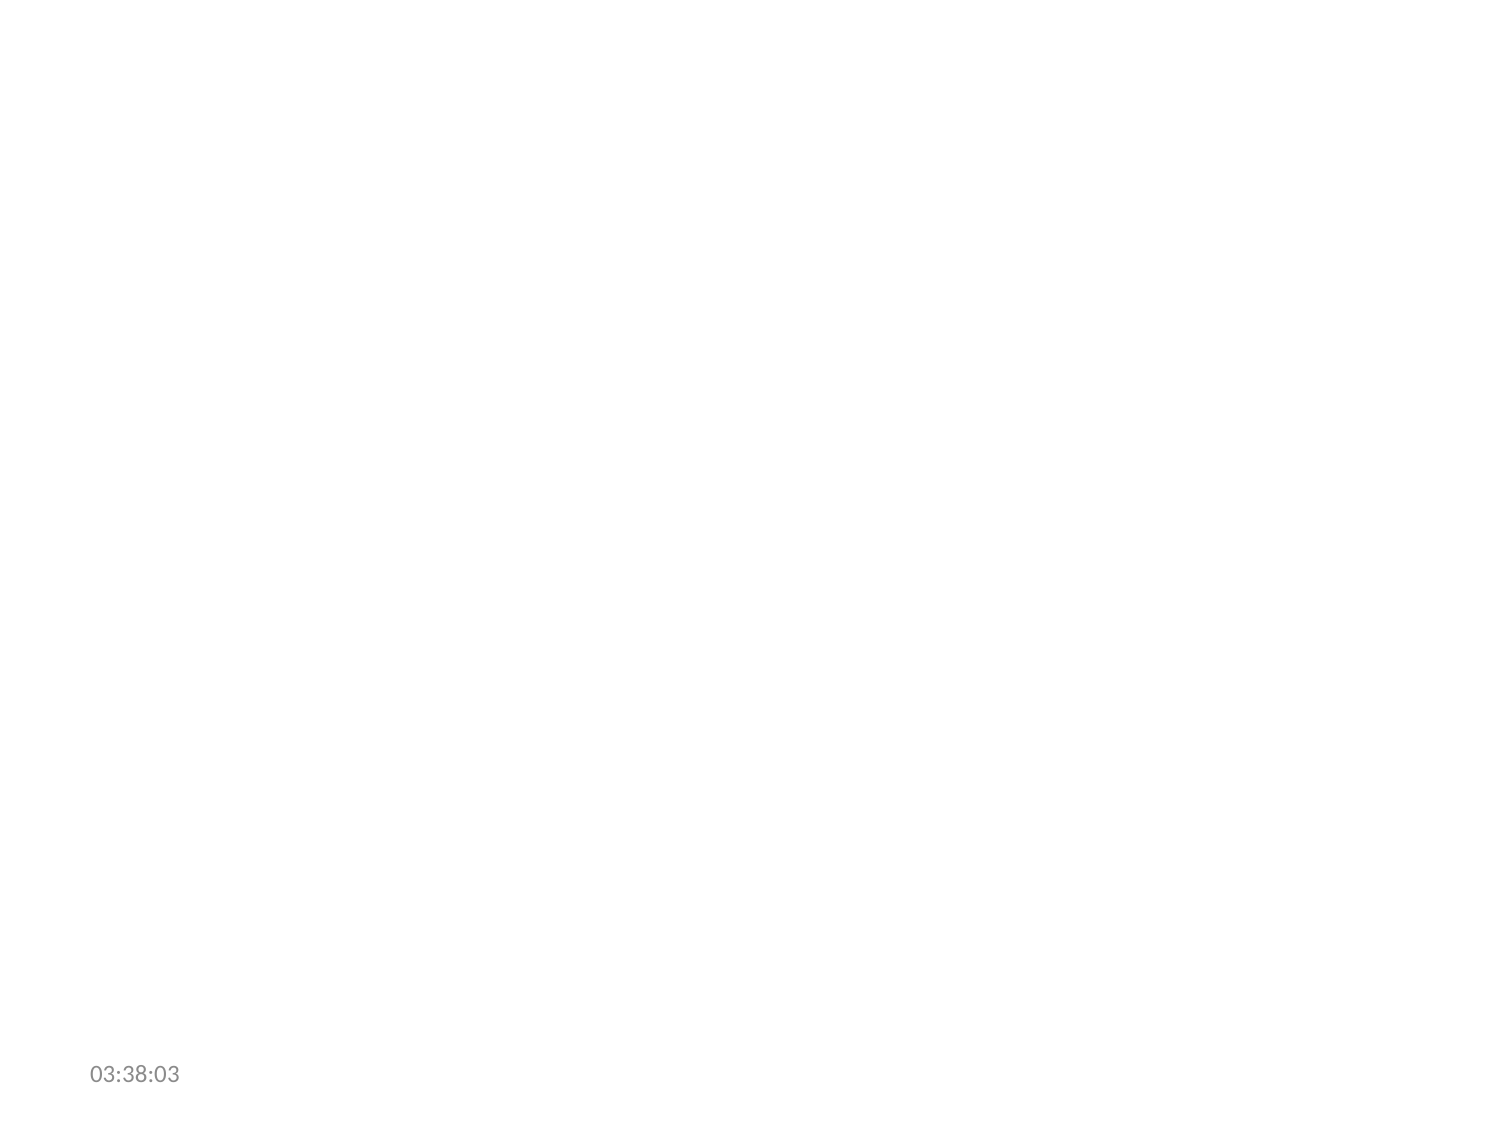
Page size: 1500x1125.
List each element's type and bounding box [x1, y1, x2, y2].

slide_number [75, 1042, 425, 1103]
